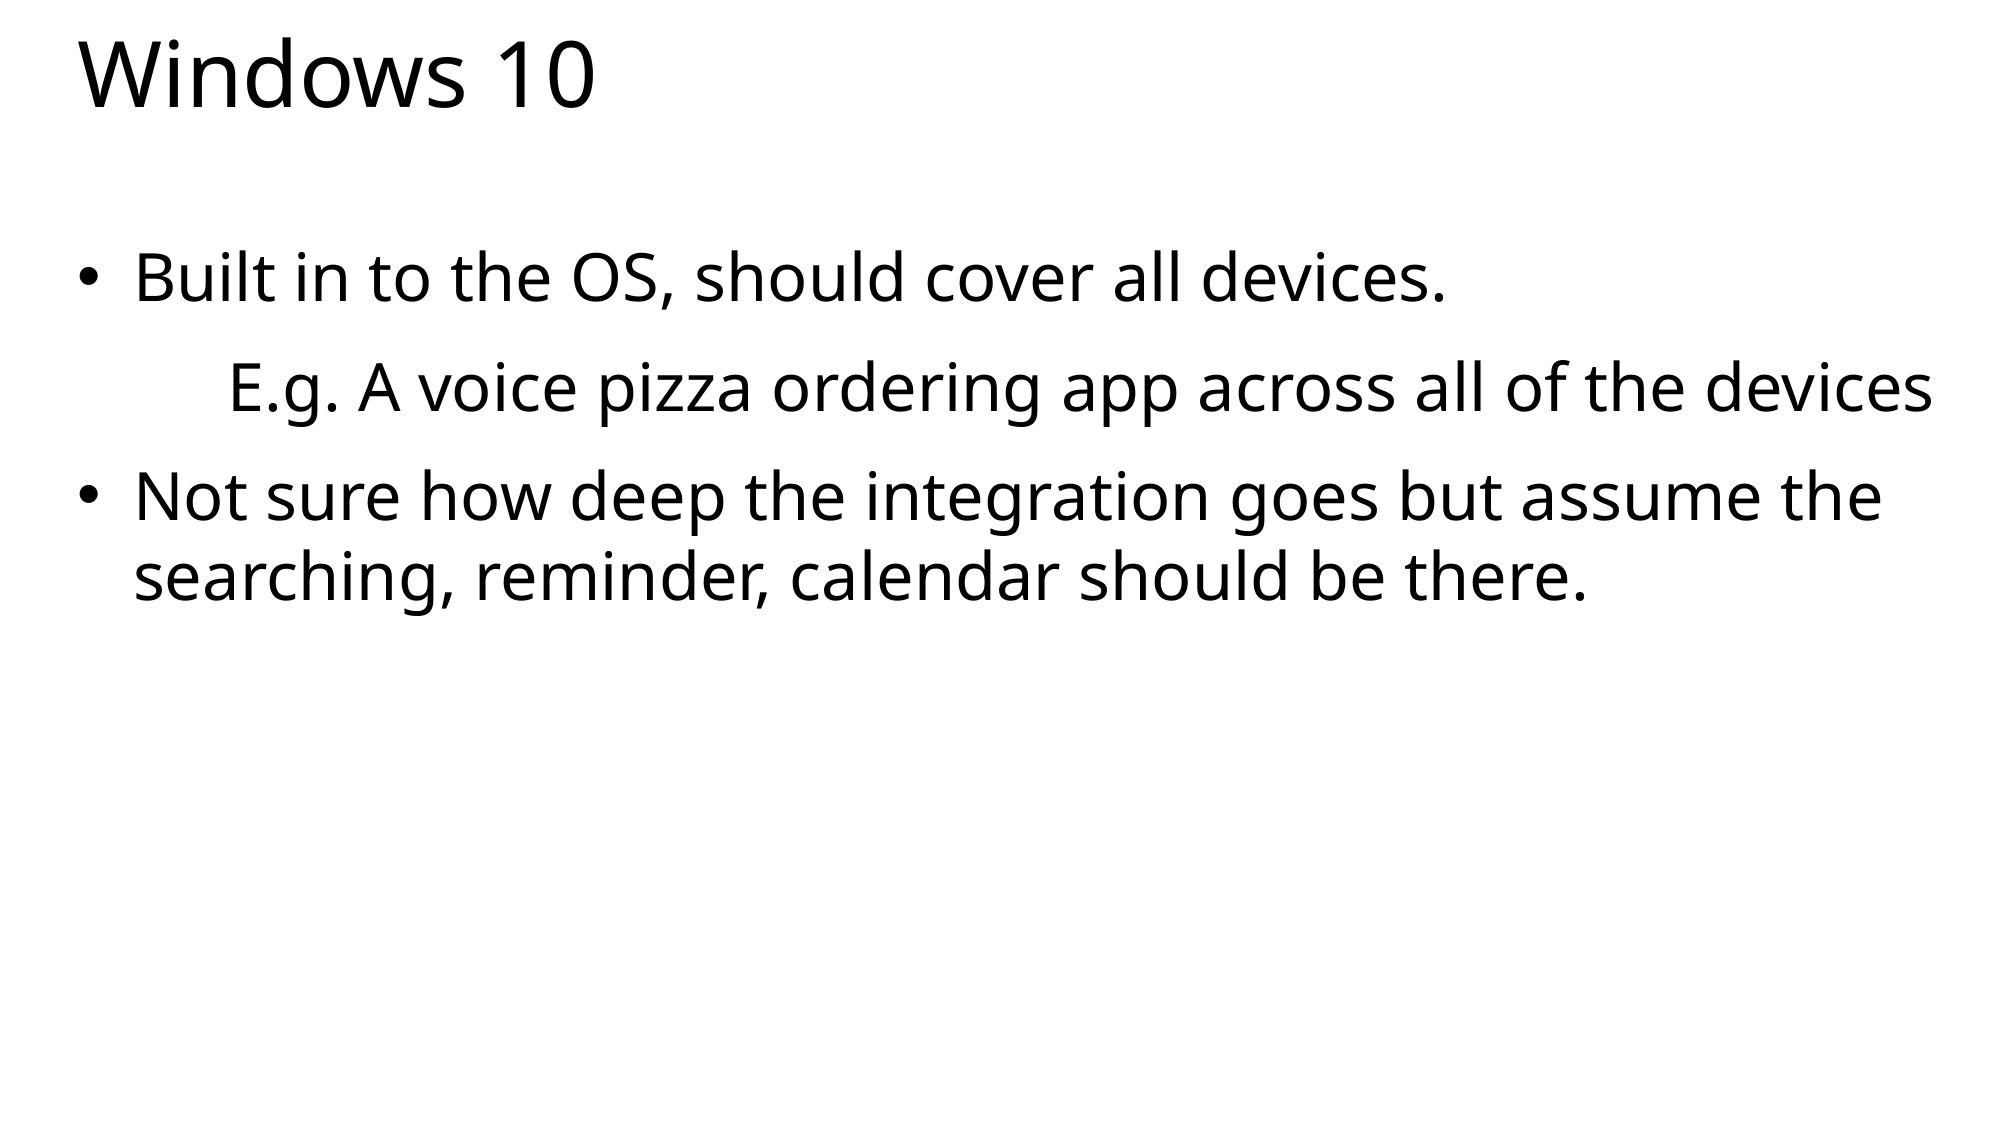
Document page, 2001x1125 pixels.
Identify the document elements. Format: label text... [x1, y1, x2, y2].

title Windows 10 [62, 29, 1953, 205]
list Built in to the OS, should cover all devices. E.g. A voice pizza ordering app across all of the devices Not sure how deep the integration goes but assume the searching, reminder, calendar should be there. [62, 227, 1953, 1096]
